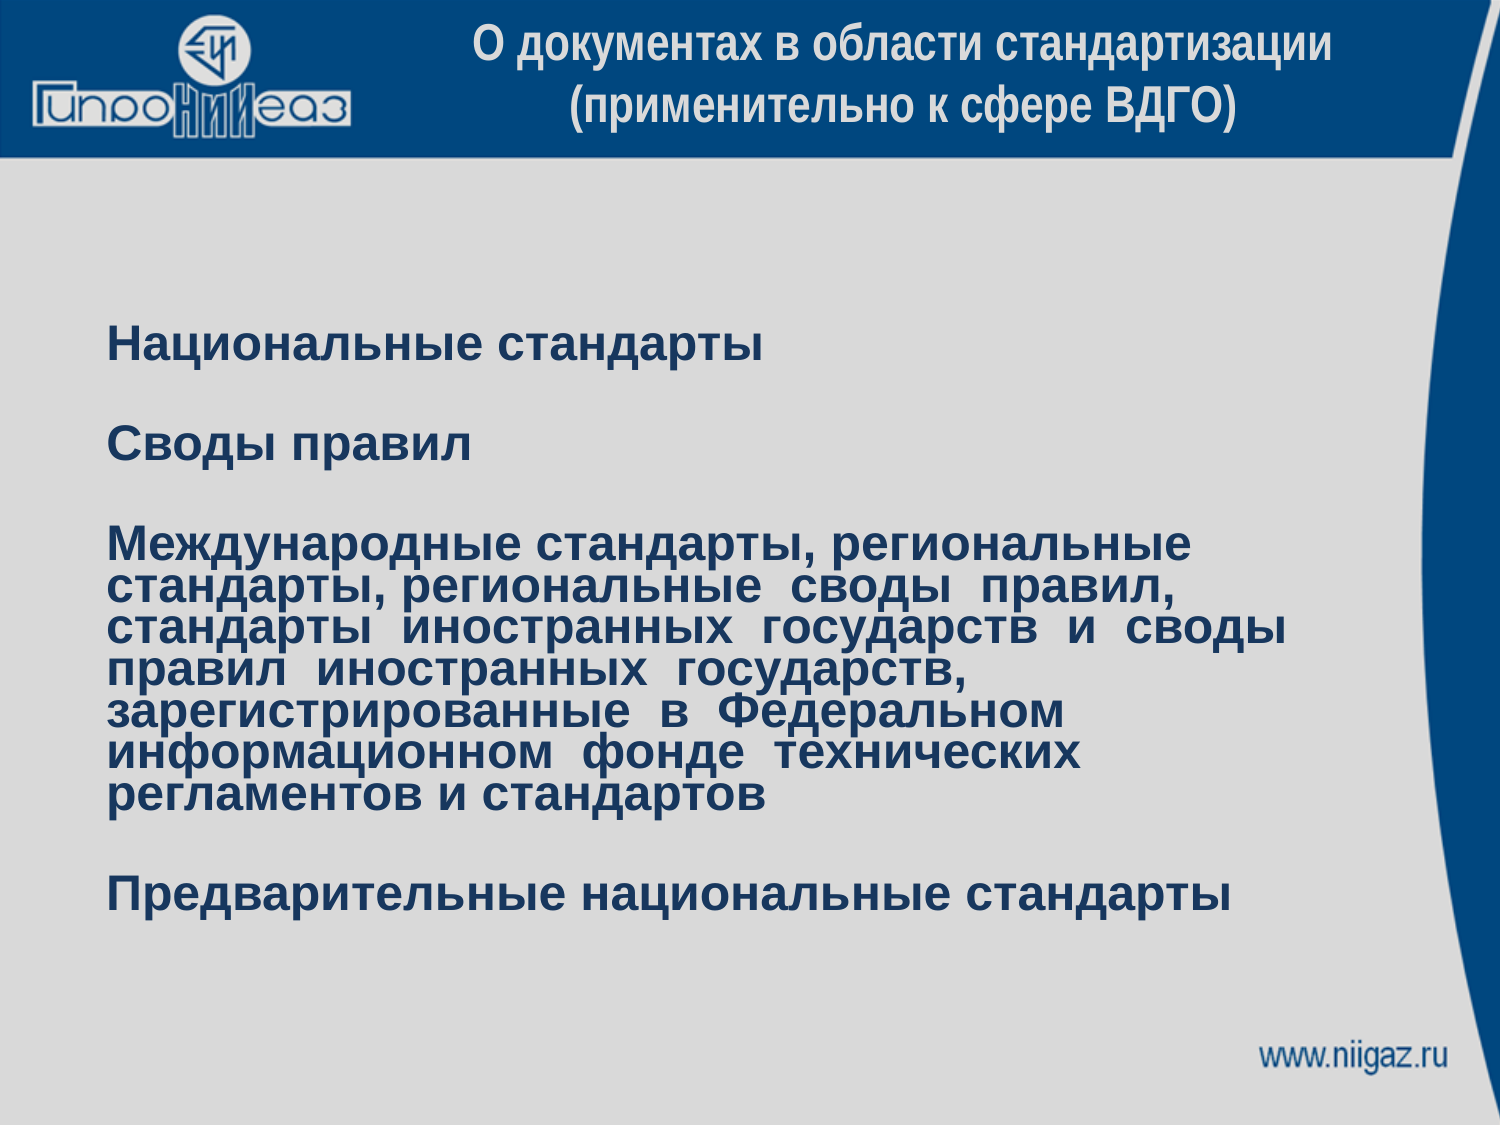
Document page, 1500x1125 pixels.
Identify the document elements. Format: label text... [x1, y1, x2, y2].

list Национальные стандарты Своды правил Международные стандарты, региональные стандарты, региональные своды правил, стандарты иностранных государств и своды правил иностранных государств, зарегистрированные в Федеральном информационном фонде технических регламентов и стандартов Предварительные национальные стандарты [34, 245, 1398, 989]
title О документах в области стандартизации (применительно к сфере ВДГО) [374, 0, 1433, 141]
picture [0, 0, 1500, 1125]
